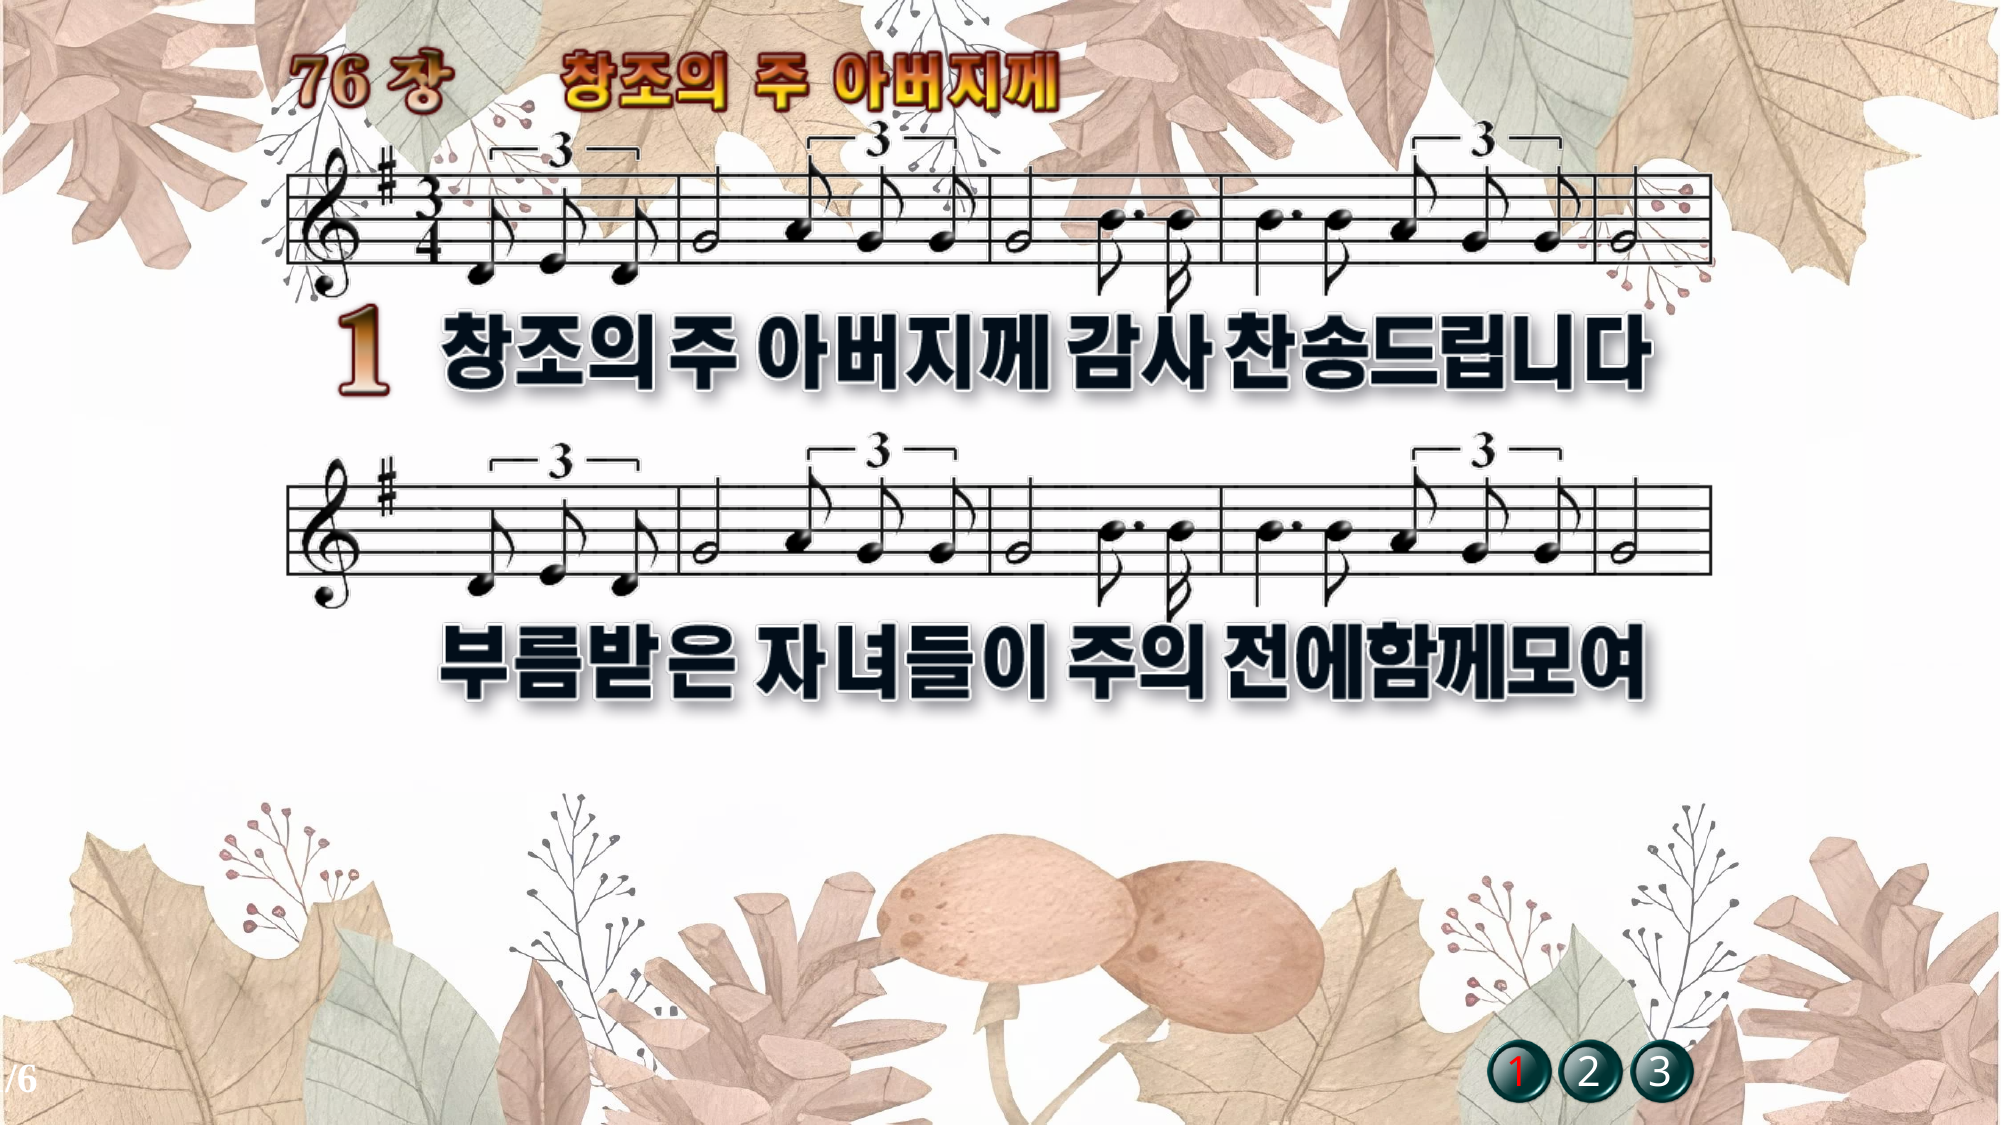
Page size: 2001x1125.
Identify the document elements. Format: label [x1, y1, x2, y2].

text_box [1555, 1035, 1626, 1106]
text_box [1627, 1035, 1697, 1106]
picture [0, 0, 2001, 1125]
text_box [1484, 1035, 1555, 1106]
